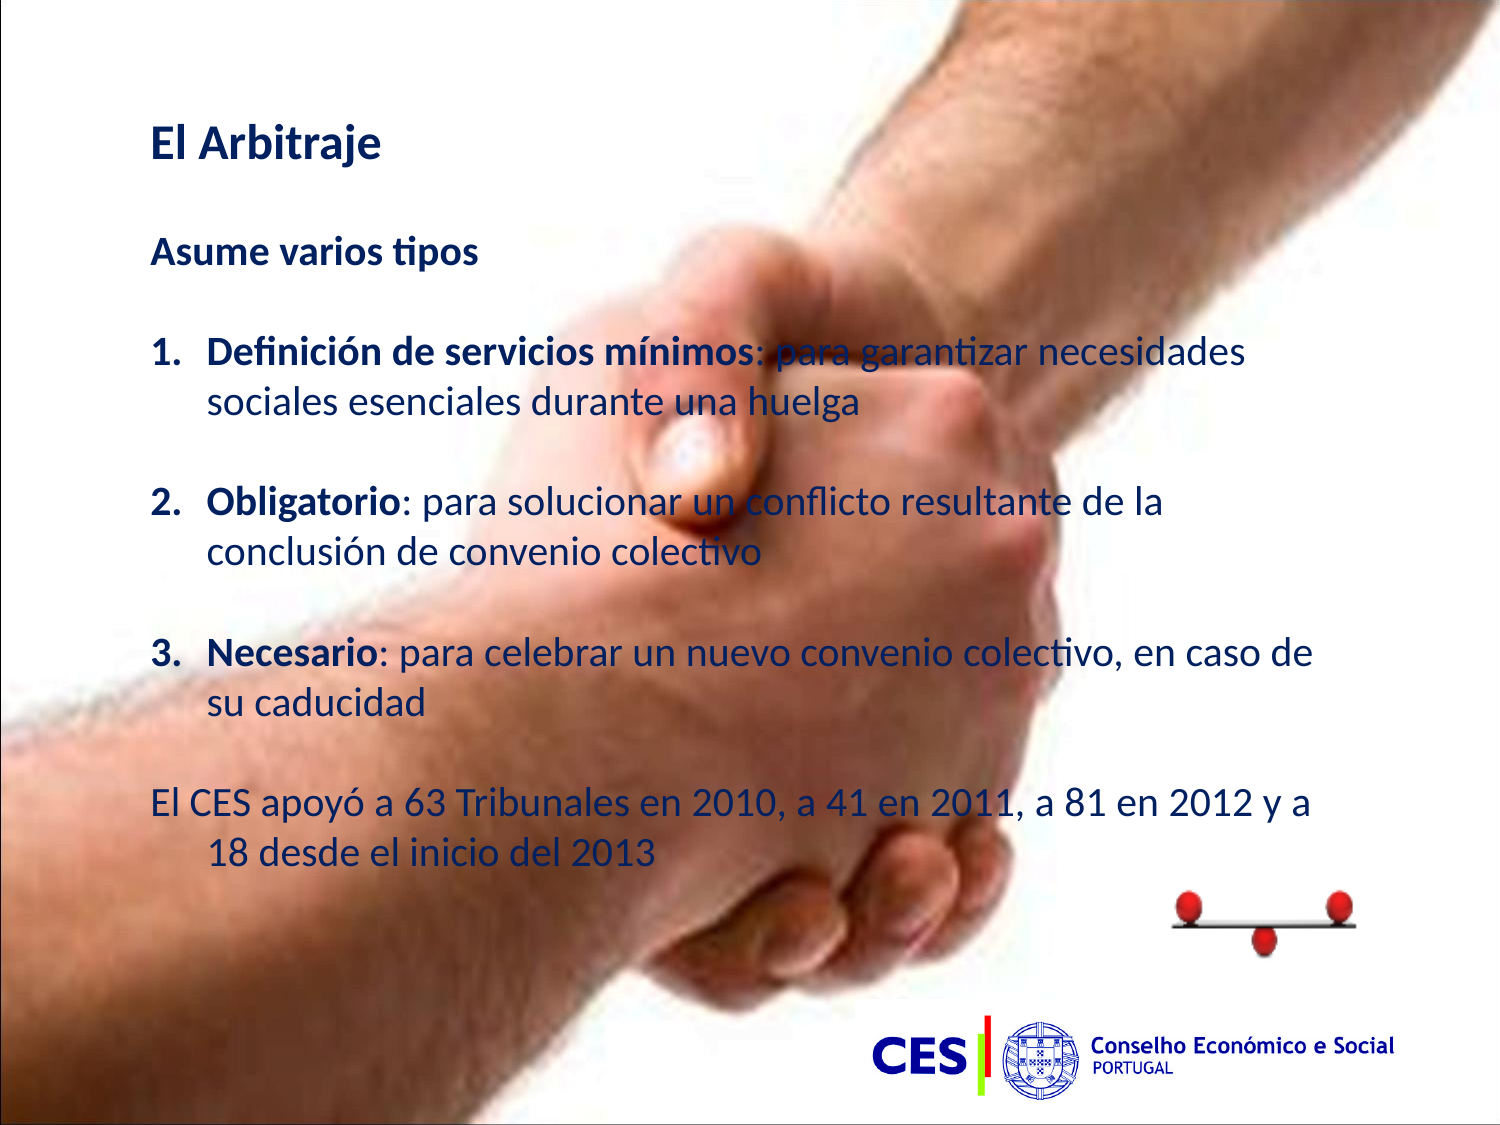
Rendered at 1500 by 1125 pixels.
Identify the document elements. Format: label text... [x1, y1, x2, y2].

text_box El Arbitraje Asume varios tipos Definición de servicios mínimos: para garantizar necesidades sociales esenciales durante una huelga Obligatorio: para solucionar un conflicto resultante de la conclusión de convenio colectivo Necesario: para celebrar un nuevo convenio colectivo, en caso de su caducidad El CES apoyó a 63 Tribunales en 2010, a 41 en 2011, a 81 en 2012 y a 18 desde el inicio del 2013 [135, 101, 1329, 882]
picture [0, 0, 1500, 1125]
